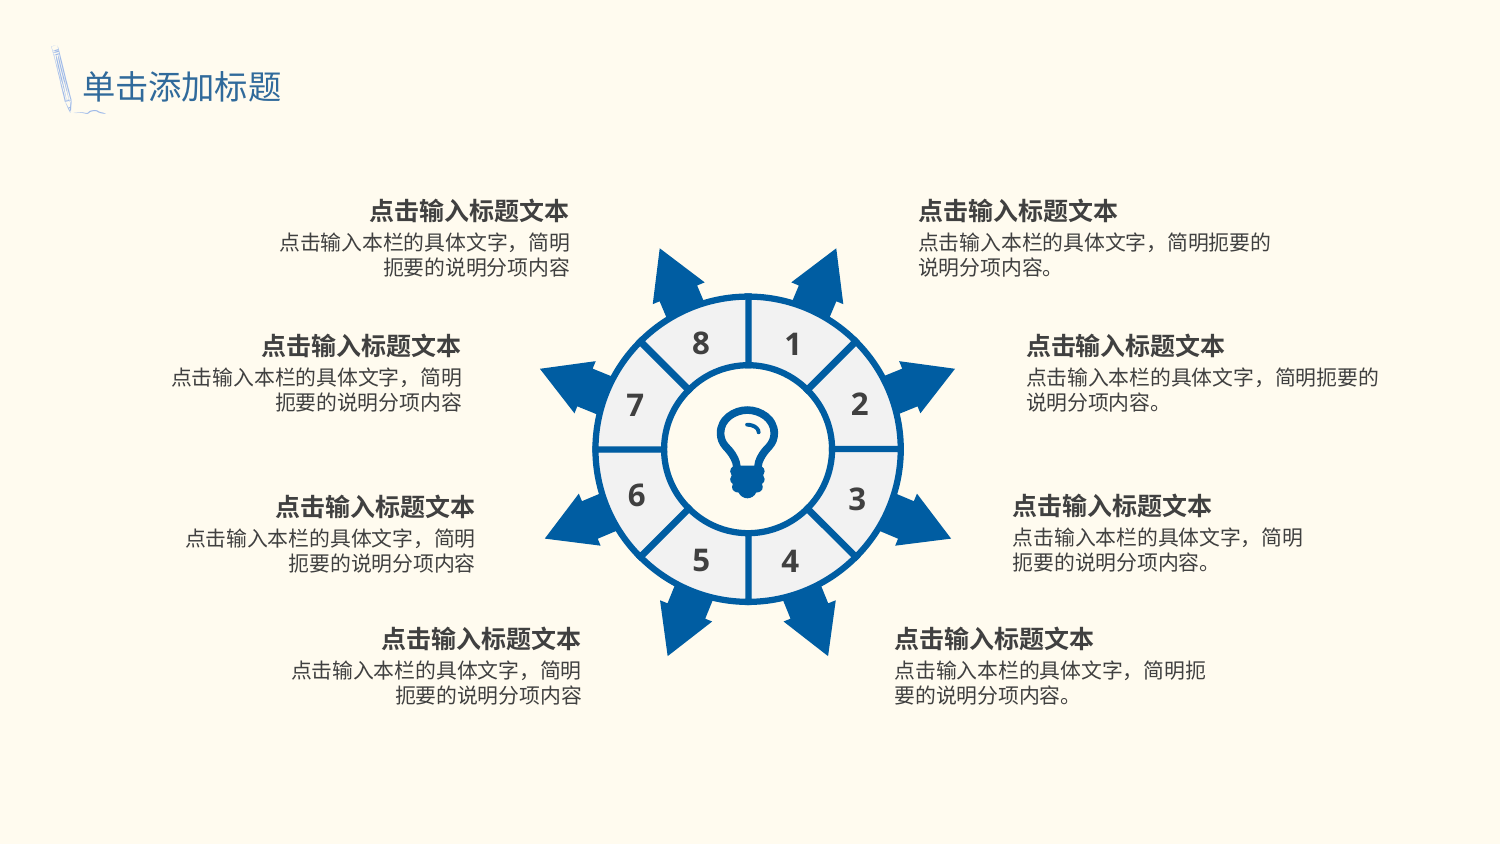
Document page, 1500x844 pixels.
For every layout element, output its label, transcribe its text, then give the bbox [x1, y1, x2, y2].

text_box 点击输入标题文本 点击输入本栏的具体文字，简明扼要的说明分项内容 [260, 185, 585, 290]
text_box 点击输入标题文本 点击输入本栏的具体文字，简明扼要的说明分项内容 [165, 481, 491, 585]
text_box 点击输入标题文本 点击输入本栏的具体文字，简明扼要的说明分项内容。 [1011, 320, 1412, 425]
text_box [749, 508, 856, 655]
text_box 点击输入标题文本 点击输入本栏的具体文字，简明扼要的说明分项内容 [264, 613, 597, 718]
text_box 点击输入标题文本 点击输入本栏的具体文字，简明扼要的说明分项内容 [152, 320, 477, 425]
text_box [807, 449, 950, 557]
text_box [546, 450, 689, 557]
text_box 点击输入标题文本 点击输入本栏的具体文字，简明扼要的说明分项内容。 [879, 613, 1237, 718]
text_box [640, 508, 749, 655]
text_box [716, 406, 779, 499]
text_box 单击添加标题 [106, 58, 357, 114]
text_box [640, 250, 749, 390]
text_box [749, 250, 856, 390]
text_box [807, 341, 954, 450]
picture [50, 45, 106, 114]
text_box 点击输入标题文本 点击输入本栏的具体文字，简明扼要的说明分项内容。 [997, 480, 1328, 585]
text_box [541, 341, 689, 450]
text_box 点击输入标题文本 点击输入本栏的具体文字，简明扼要的说明分项内容。 [903, 185, 1294, 290]
